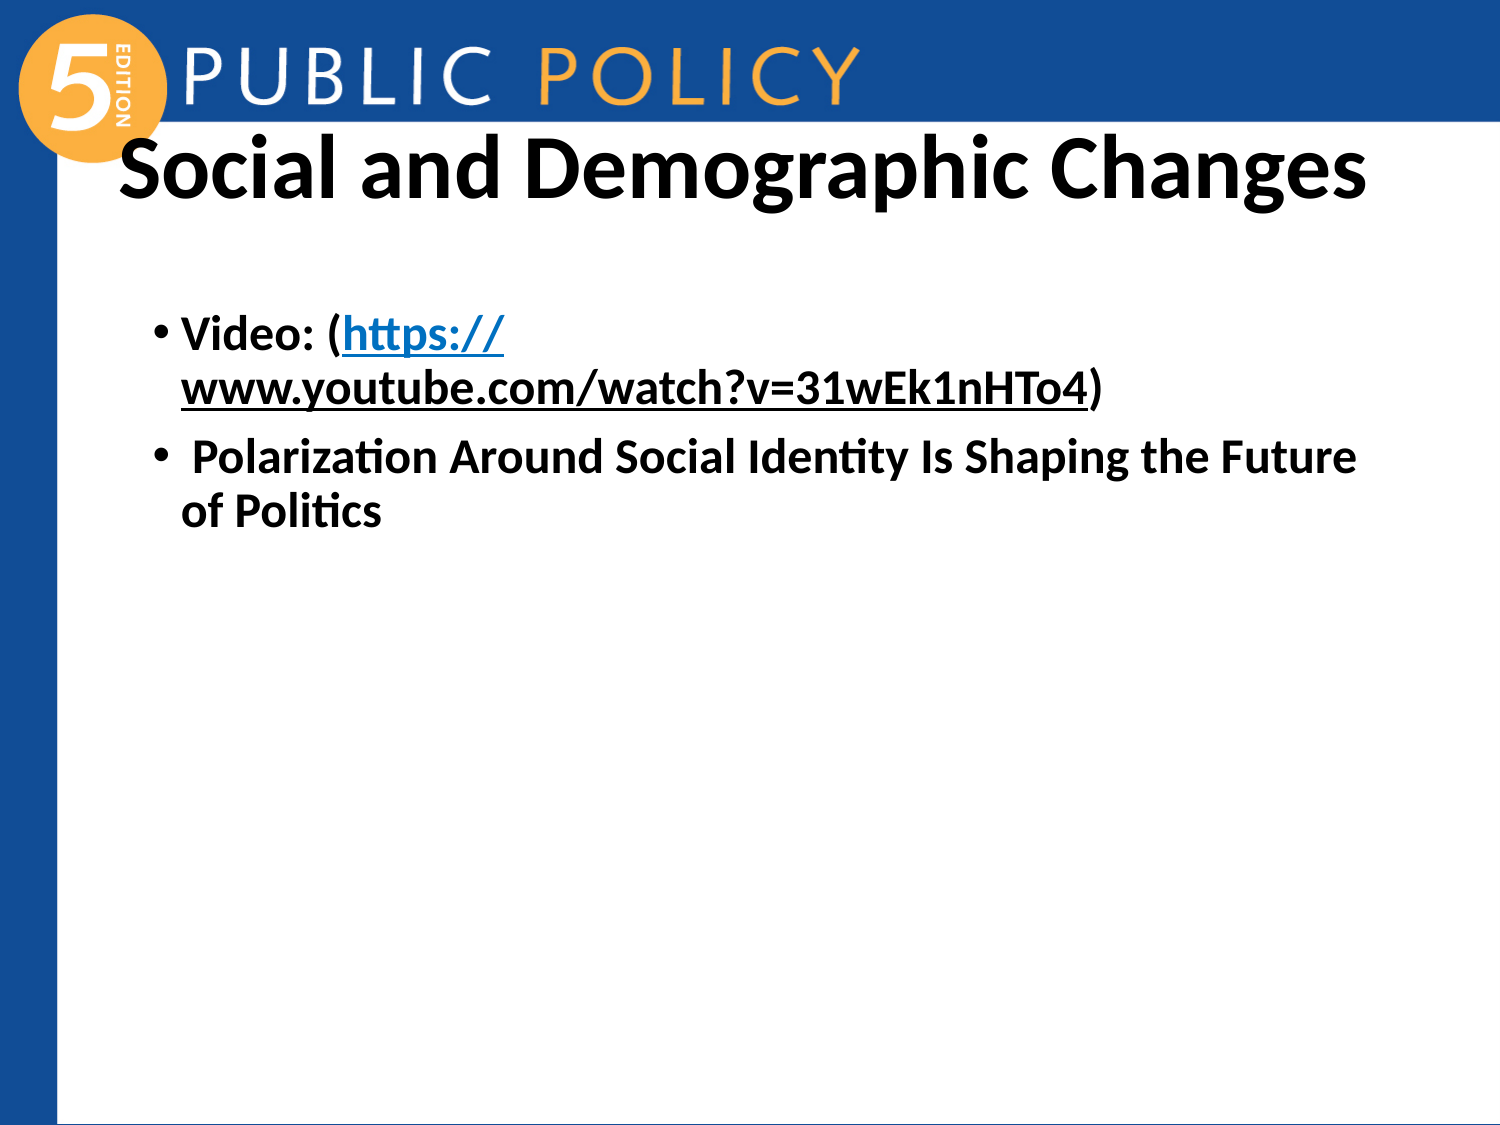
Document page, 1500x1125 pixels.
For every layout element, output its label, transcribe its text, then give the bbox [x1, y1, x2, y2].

list Video: (https://www.youtube.com/watch?v=31wEk1nHTo4) Polarization Around Social Identity Is Shaping the Future of Politics [137, 299, 1397, 1014]
picture [0, 0, 1500, 1125]
title Social and Demographic Changes [103, 59, 1397, 278]
